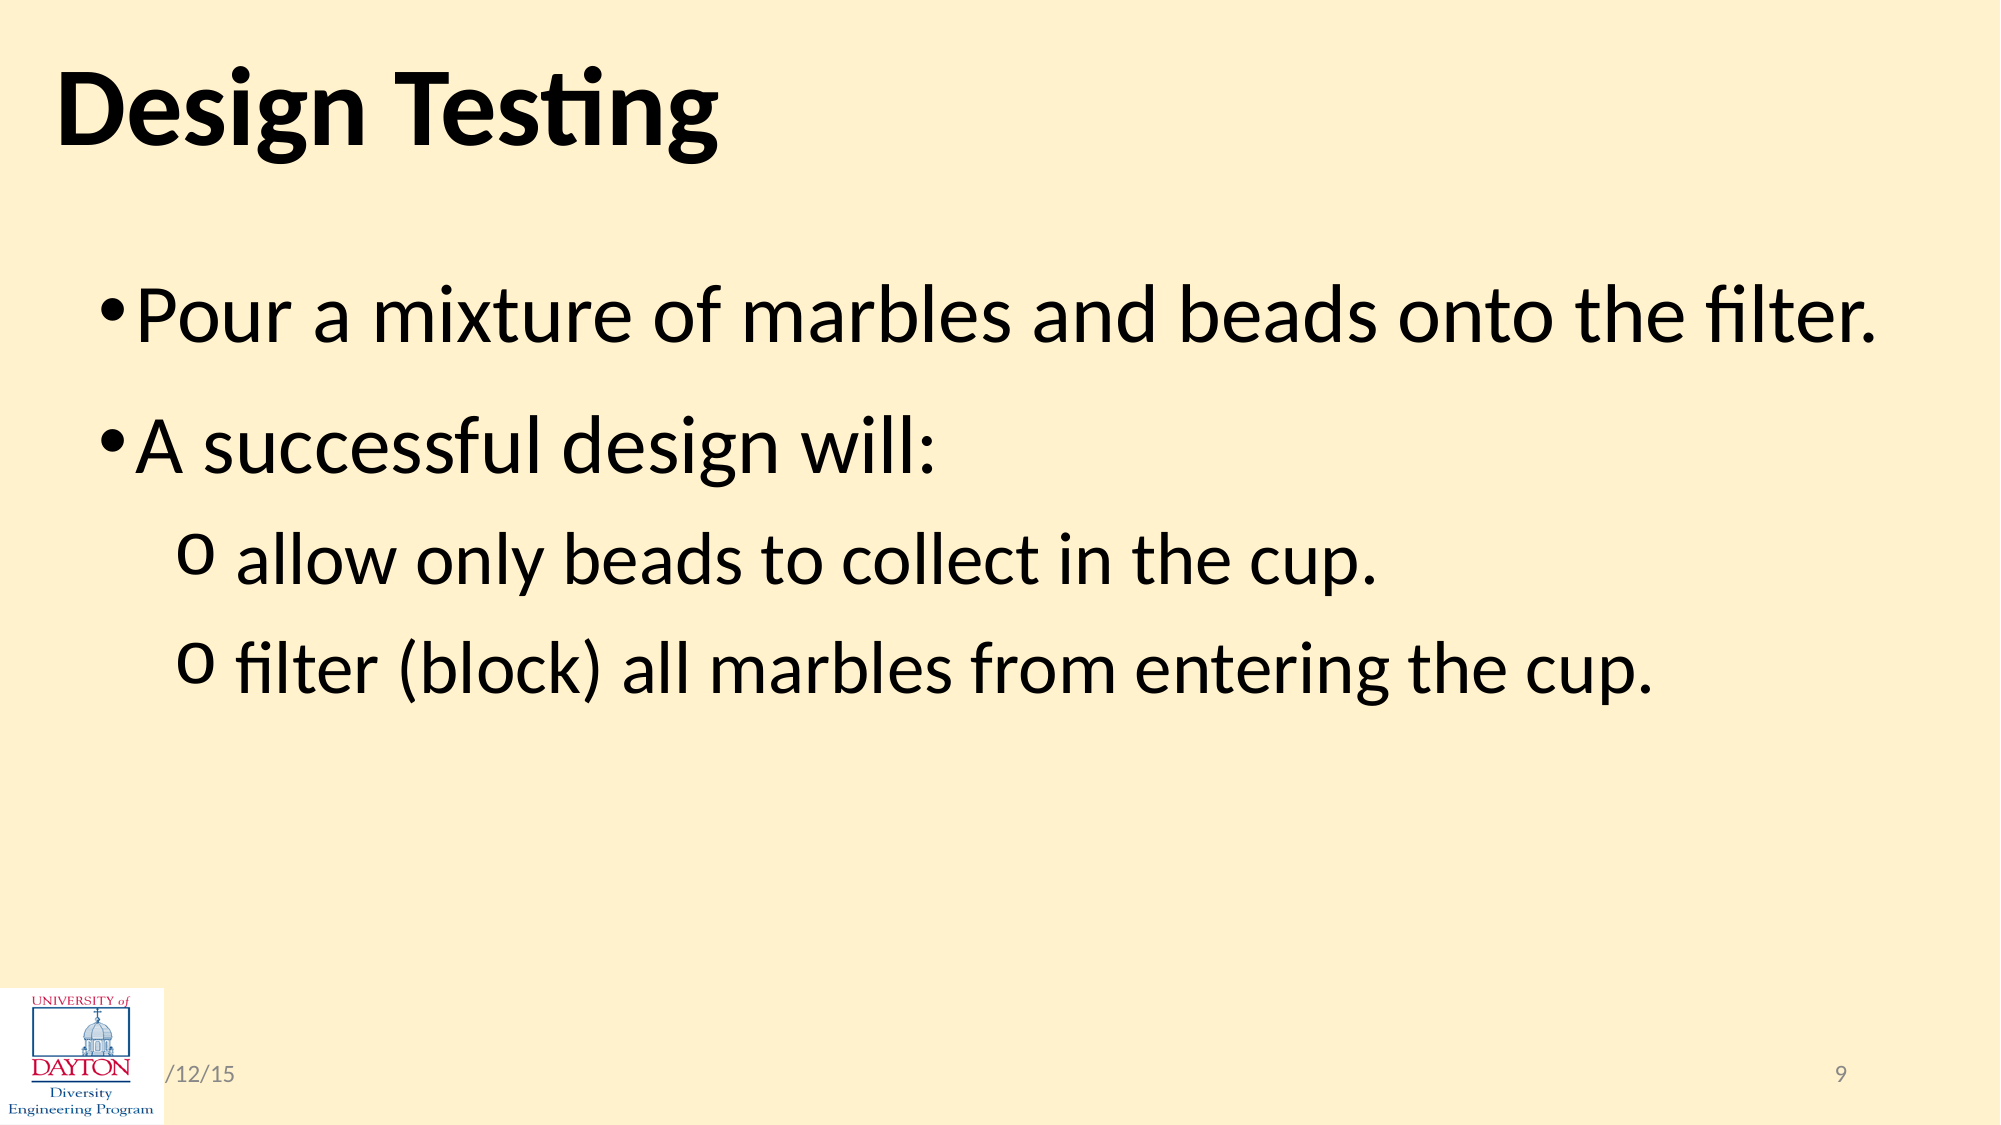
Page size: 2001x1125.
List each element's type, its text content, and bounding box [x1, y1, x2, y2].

list Pour a mixture of marbles and beads onto the filter. A successful design will: allow only beads to collect in the cup. filter (block) all marbles from entering the cup. [83, 241, 1909, 1009]
picture [0, 988, 165, 1125]
title Design Testing [40, 5, 1599, 214]
